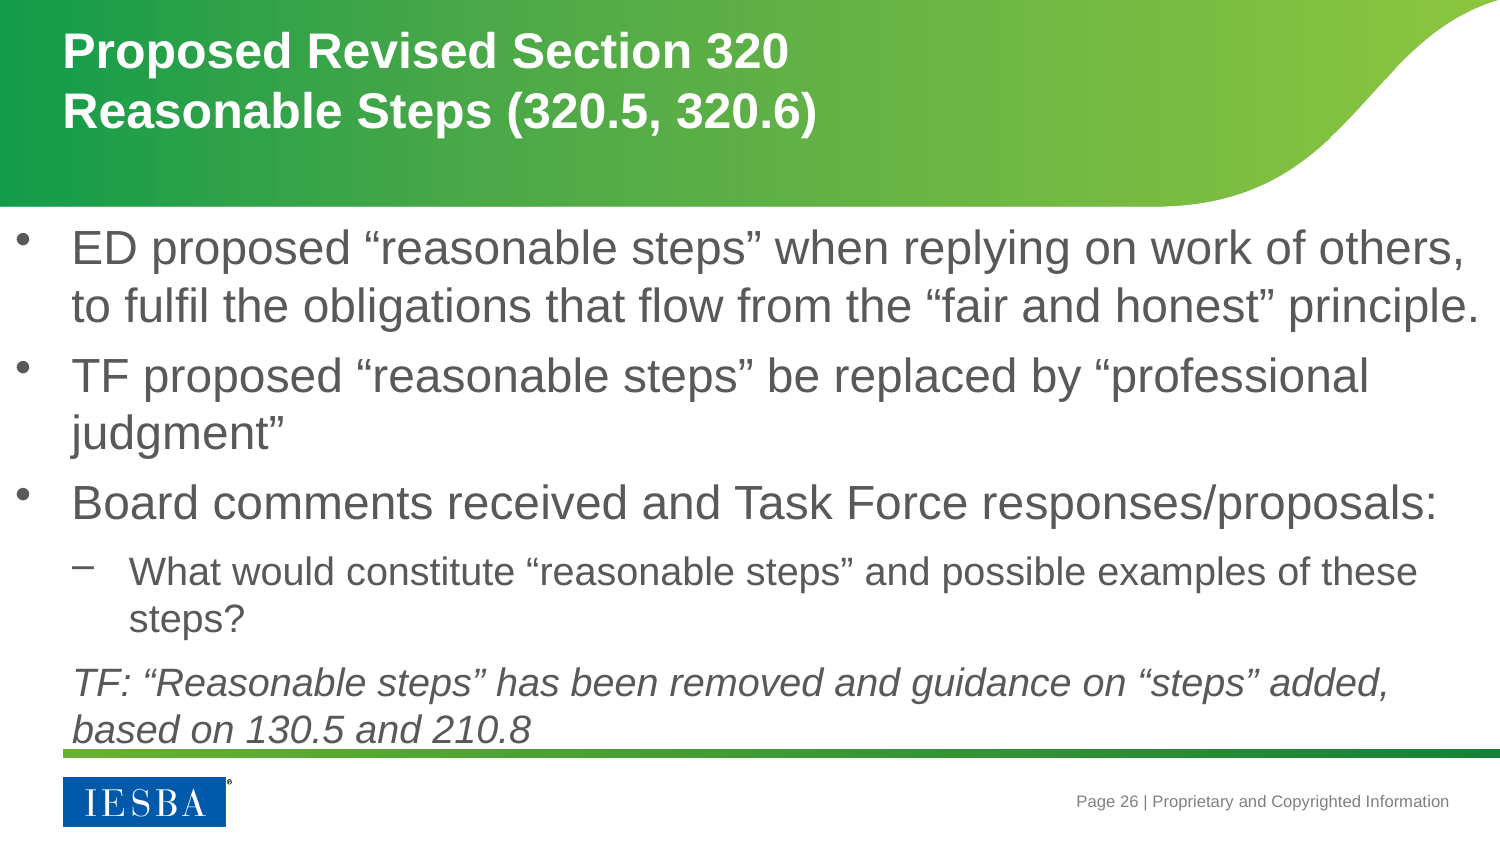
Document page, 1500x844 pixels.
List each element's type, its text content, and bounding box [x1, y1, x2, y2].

picture [63, 777, 232, 827]
title Proposed Revised Section 320 Reasonable Steps (320.5, 320.6) [62, 75, 1300, 142]
list ED proposed “reasonable steps” when replying on work of others, to fulfil the obligations that flow from the “fair and honest” principle. TF proposed “reasonable steps” be replaced by “professional judgment” Board comments received and Task Force responses/proposals: What would constitute “reasonable steps” and possible examples of these steps? TF: “Reasonable steps” has been removed and guidance on “steps” added, based on 130.5 and 210.8 [0, 209, 1500, 747]
picture [0, 0, 1500, 207]
